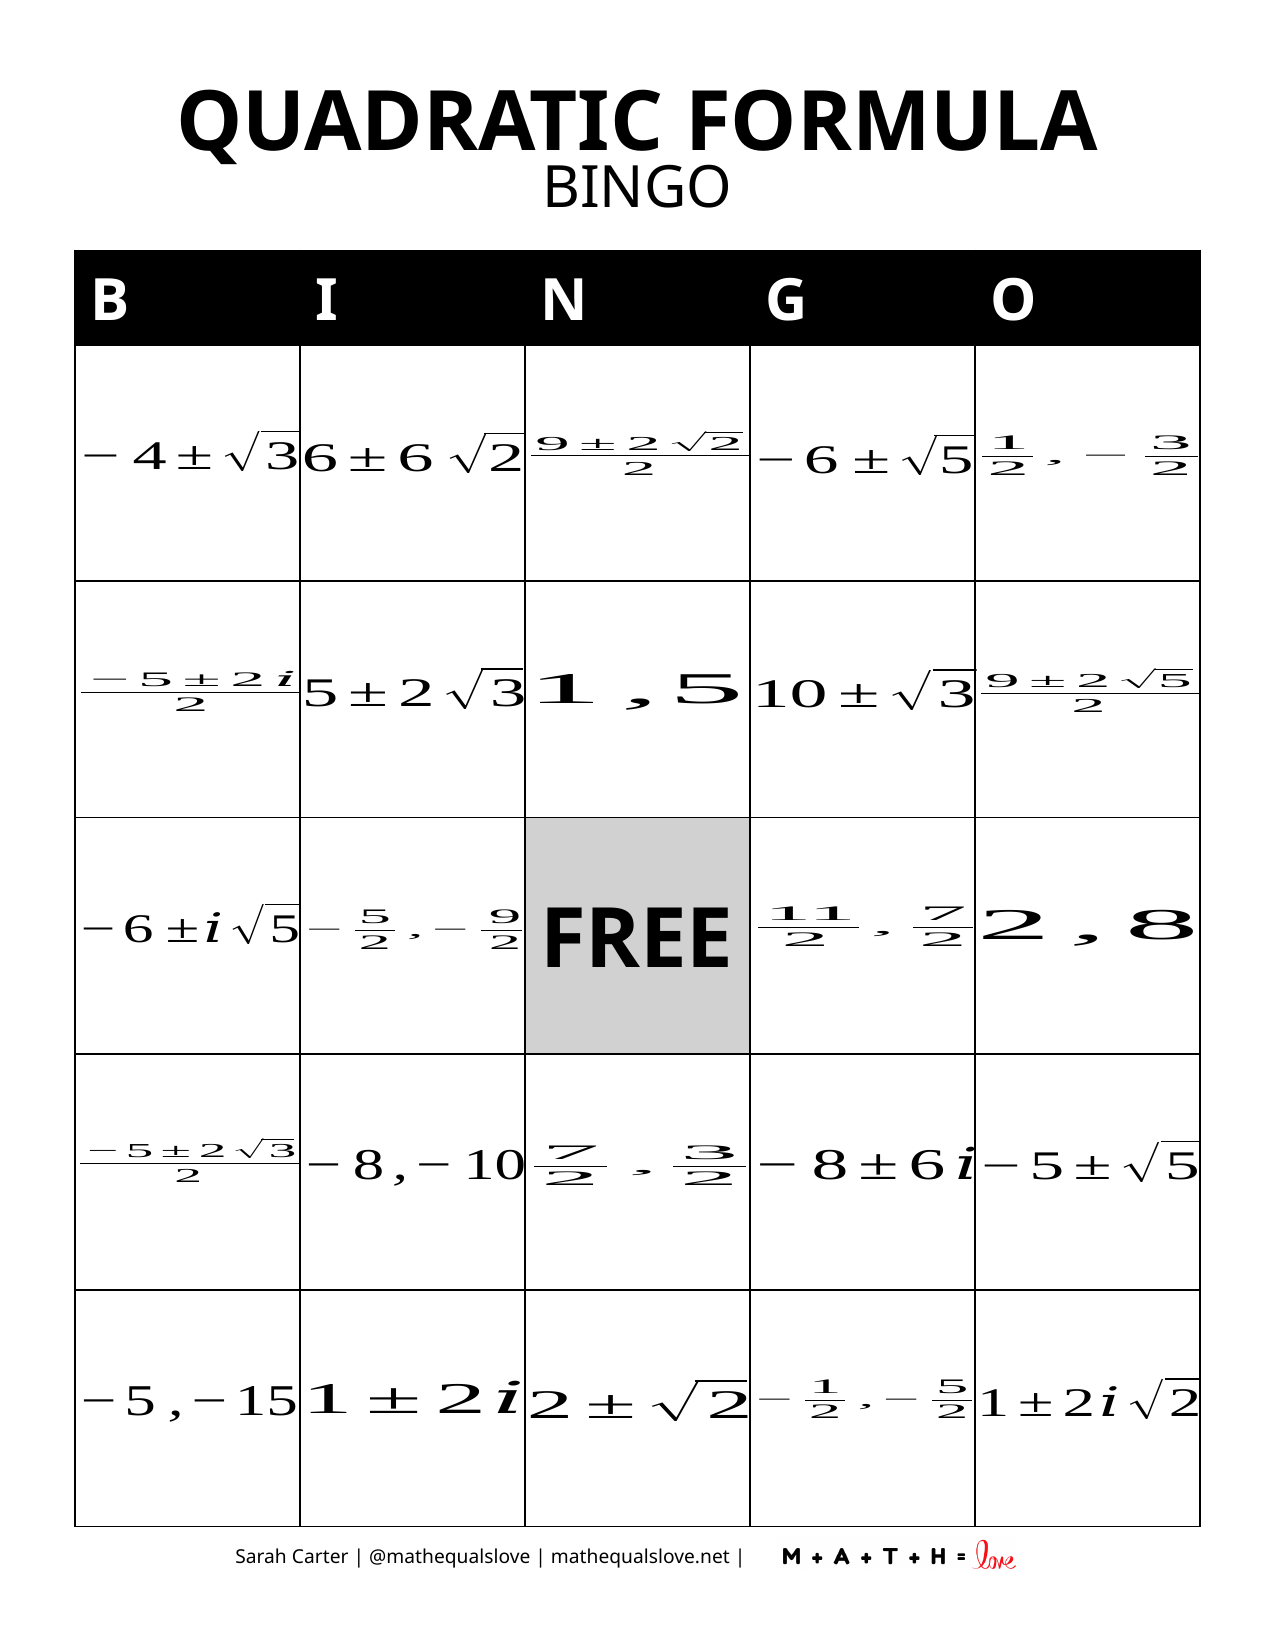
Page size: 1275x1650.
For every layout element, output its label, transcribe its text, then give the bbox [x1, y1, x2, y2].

table_cell [301, 818, 524, 1053]
table_cell [526, 1055, 749, 1289]
table_cell [76, 1291, 299, 1526]
table_cell [976, 582, 1199, 817]
table_cell [76, 1055, 299, 1289]
table_cell [976, 1291, 1199, 1526]
table_header I [301, 251, 524, 344]
text_box QUADRATIC FORMULA [74, 59, 1200, 175]
table_cell [76, 346, 299, 580]
table_cell [751, 1291, 974, 1526]
table_cell [751, 1055, 974, 1289]
table_header G [751, 251, 974, 344]
text_box BINGO [74, 175, 1200, 226]
table_cell [76, 818, 299, 1053]
table_header B [76, 251, 299, 344]
table_cell [976, 818, 1199, 1053]
table_cell [976, 346, 1199, 580]
table_cell [751, 582, 974, 817]
table_cell [976, 1055, 1199, 1289]
table_cell FREE [526, 818, 749, 1053]
table_header N [526, 251, 749, 344]
table_cell [301, 346, 524, 580]
table_cell [751, 818, 974, 1053]
table_header O [976, 251, 1199, 344]
table_cell [301, 582, 524, 817]
table_cell [526, 346, 749, 580]
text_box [220, 1535, 1055, 1576]
table_cell [301, 1055, 524, 1289]
table_cell [526, 582, 749, 817]
table_cell [76, 582, 299, 817]
table_cell [526, 1291, 749, 1526]
table_cell [751, 346, 974, 580]
table_cell [301, 1291, 524, 1526]
